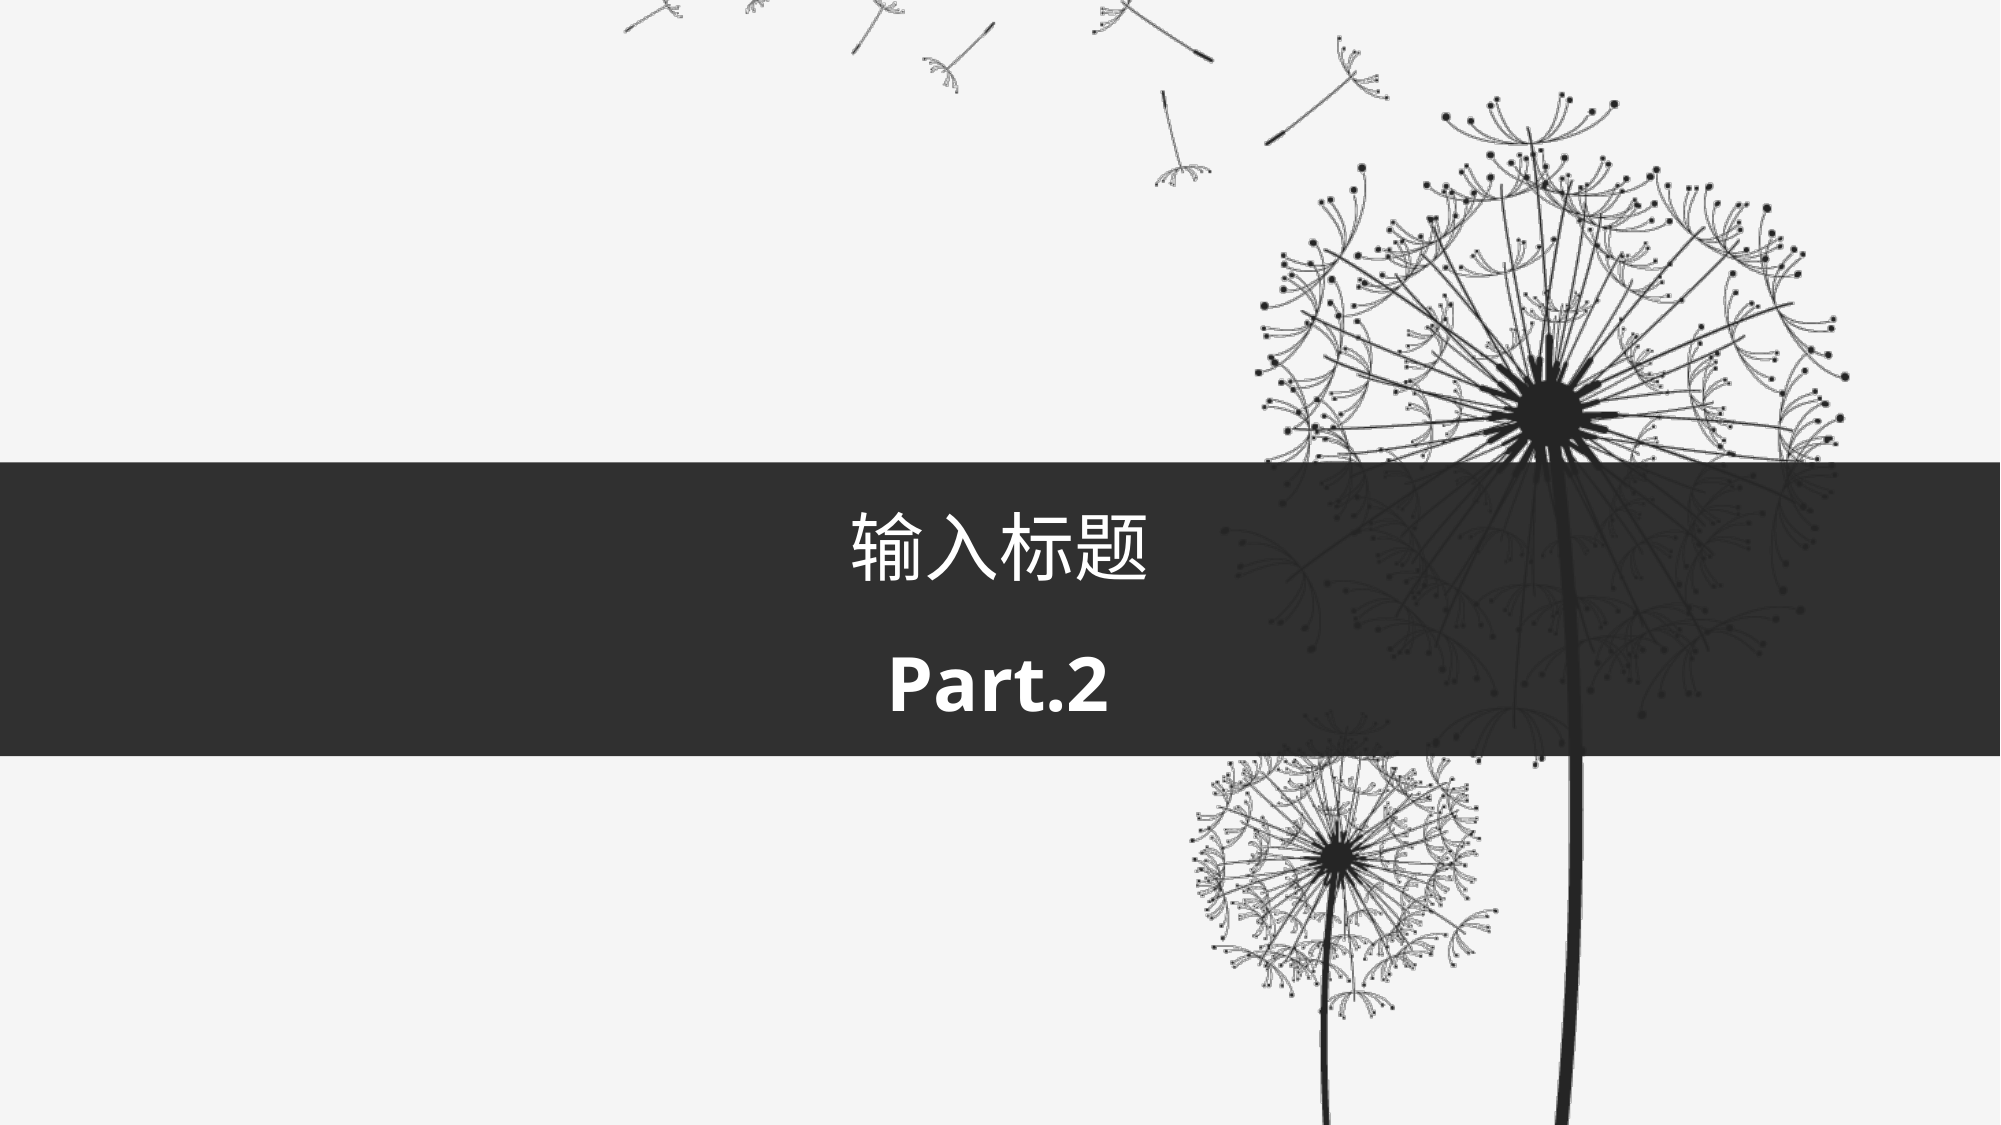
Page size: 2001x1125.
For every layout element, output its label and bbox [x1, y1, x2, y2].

text_box [0, 462, 511, 757]
picture [516, 0, 1943, 1125]
text_box [1945, 462, 2000, 757]
